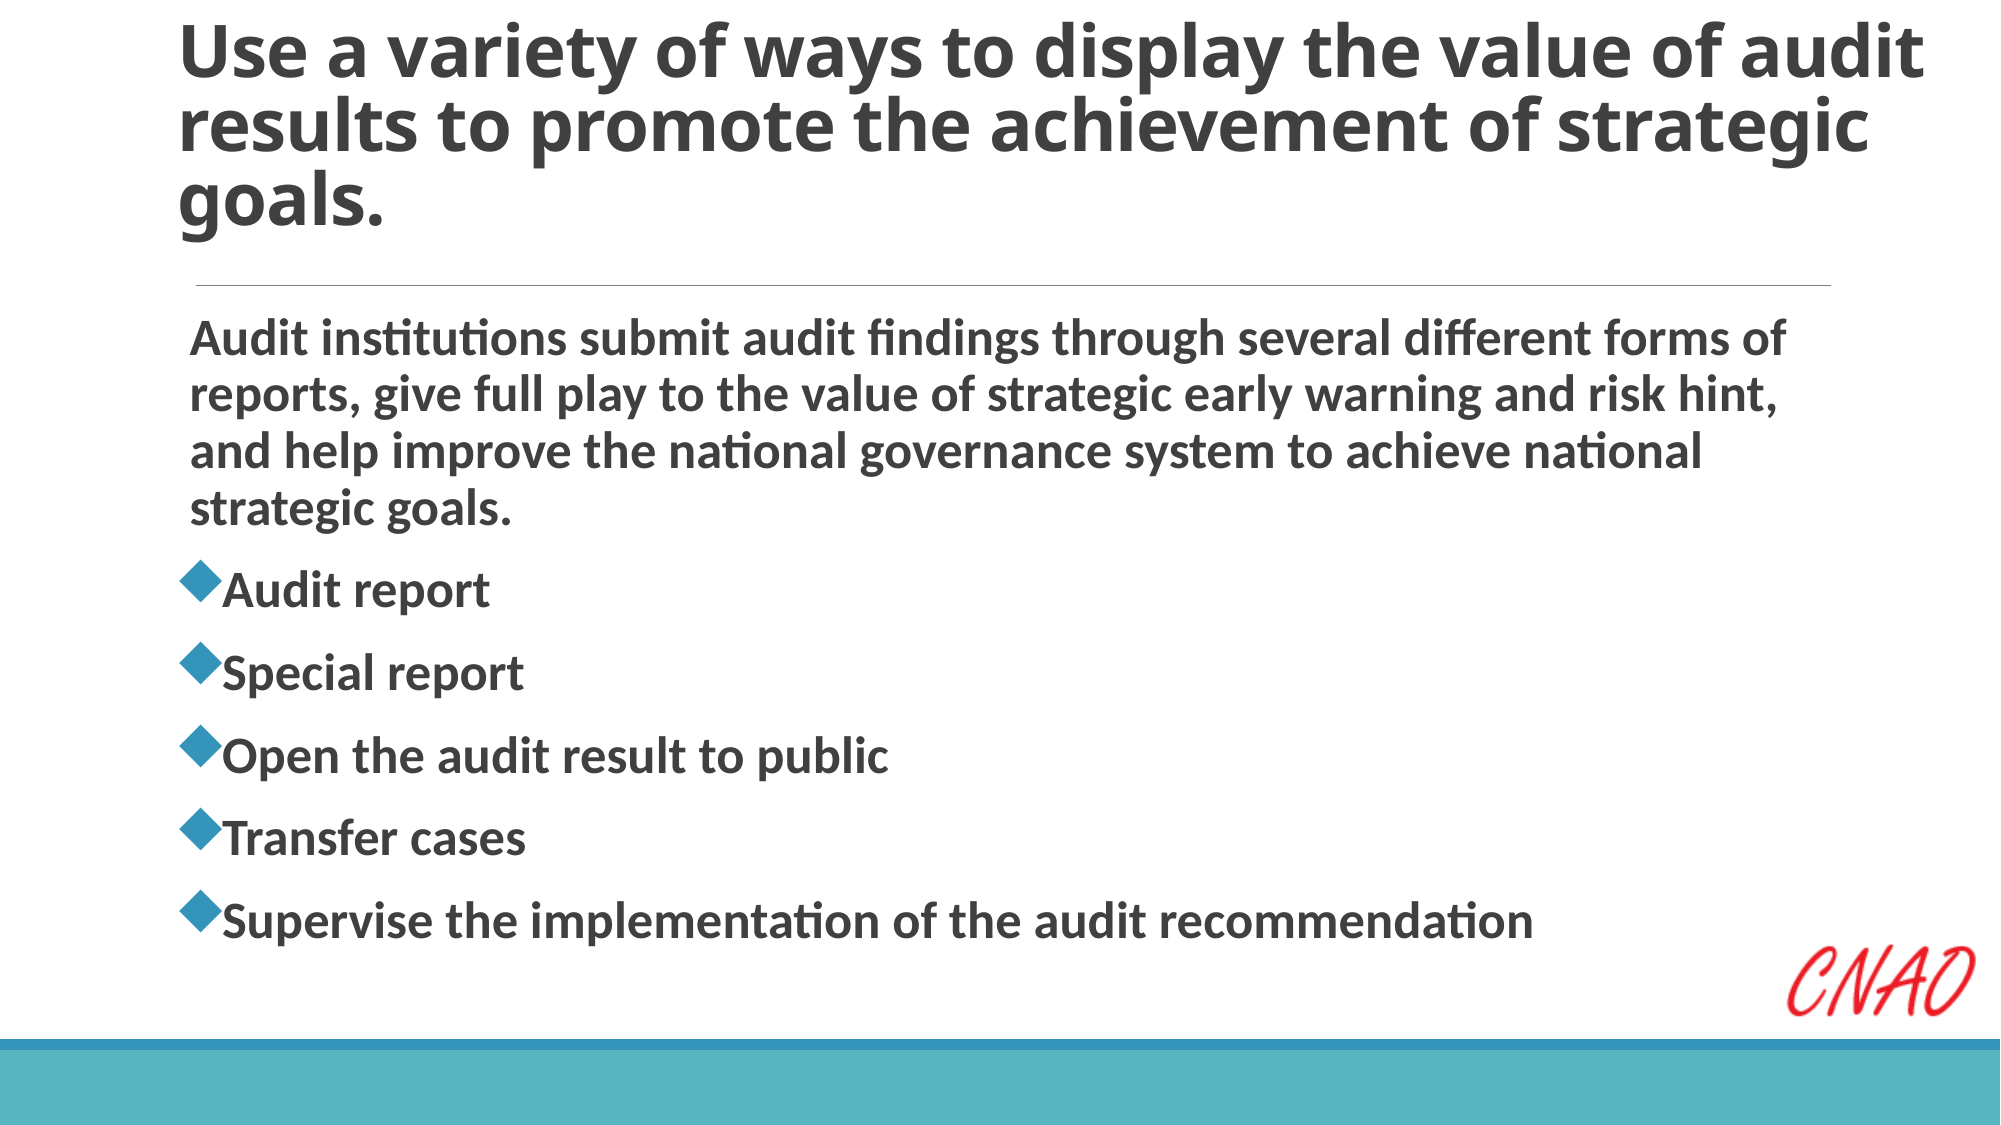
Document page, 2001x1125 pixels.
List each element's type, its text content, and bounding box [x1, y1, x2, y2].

title Use a variety of ways to display the value of audit results to promote the achievement of strategic goals. [162, 10, 2000, 249]
picture [1784, 937, 1987, 1018]
list Audit institutions submit audit findings through several different forms of reports, give full play to the value of strategic early warning and risk hint, and help improve the national governance system to achieve national strategic goals. Audit report Special report Open the audit result to public Transfer cases Supervise the implementation of the audit recommendation [174, 302, 1825, 963]
